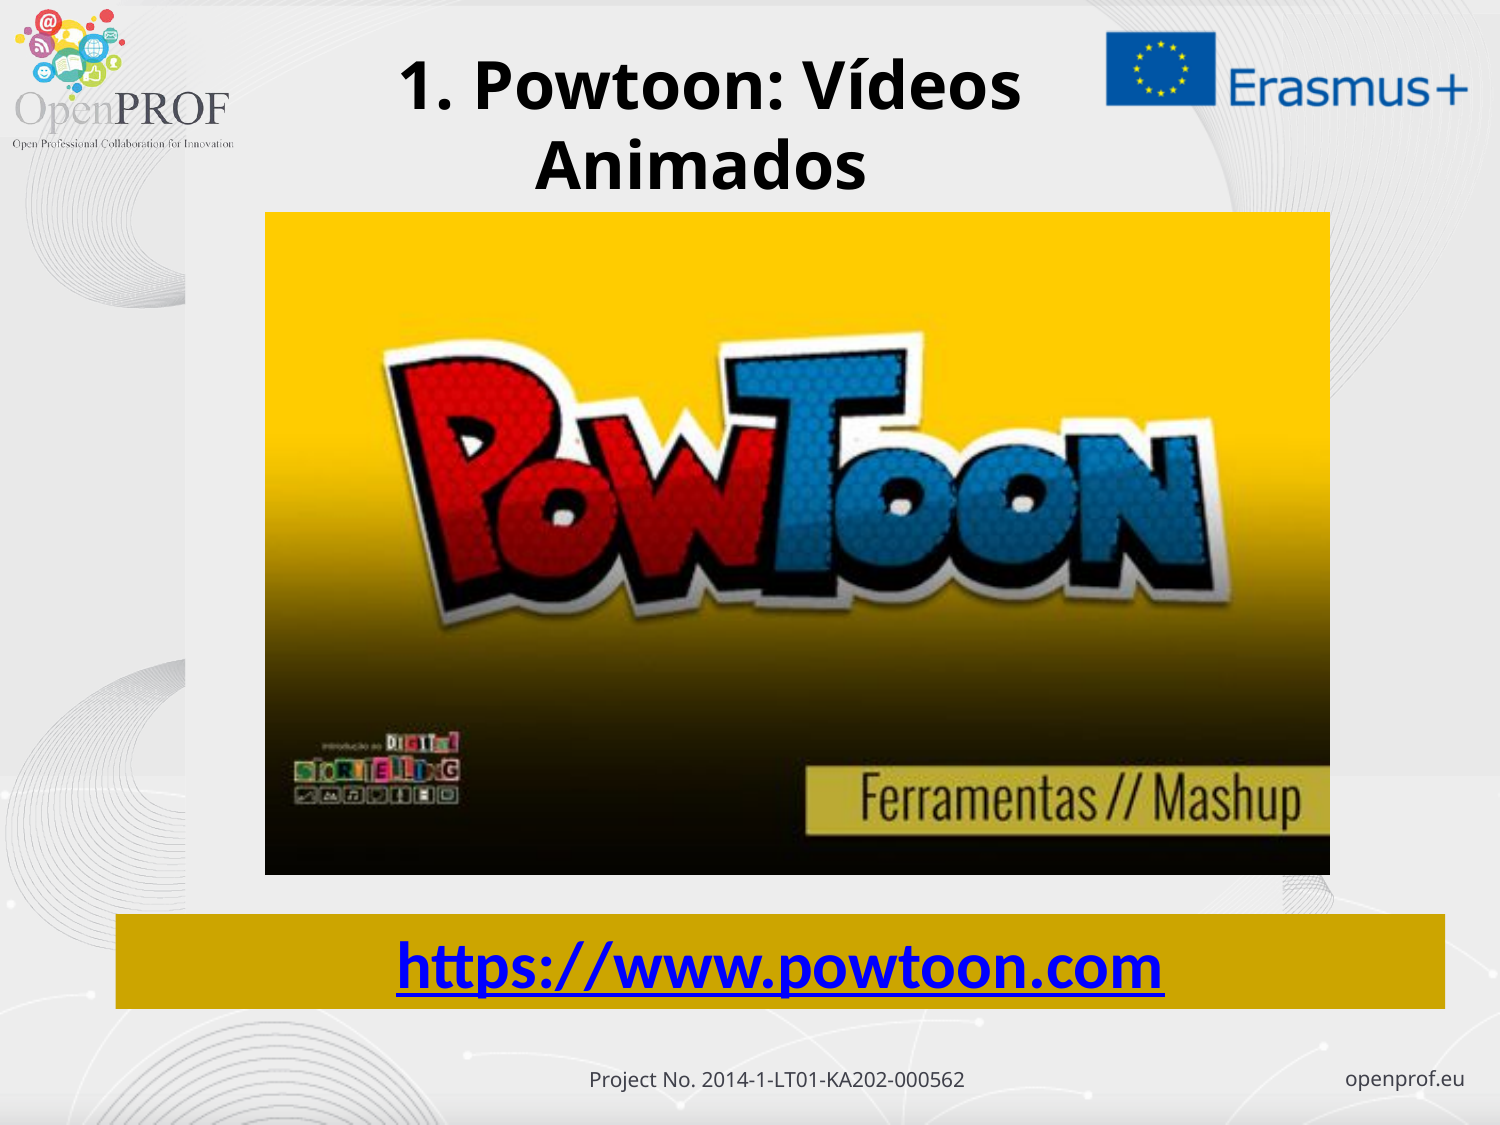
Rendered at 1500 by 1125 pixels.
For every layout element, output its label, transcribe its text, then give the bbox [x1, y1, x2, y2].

title 1. Powtoon: Vídeos Animados [245, 59, 1176, 186]
picture [0, 0, 1500, 1125]
text_box https://www.powtoon.com [115, 914, 1446, 1009]
